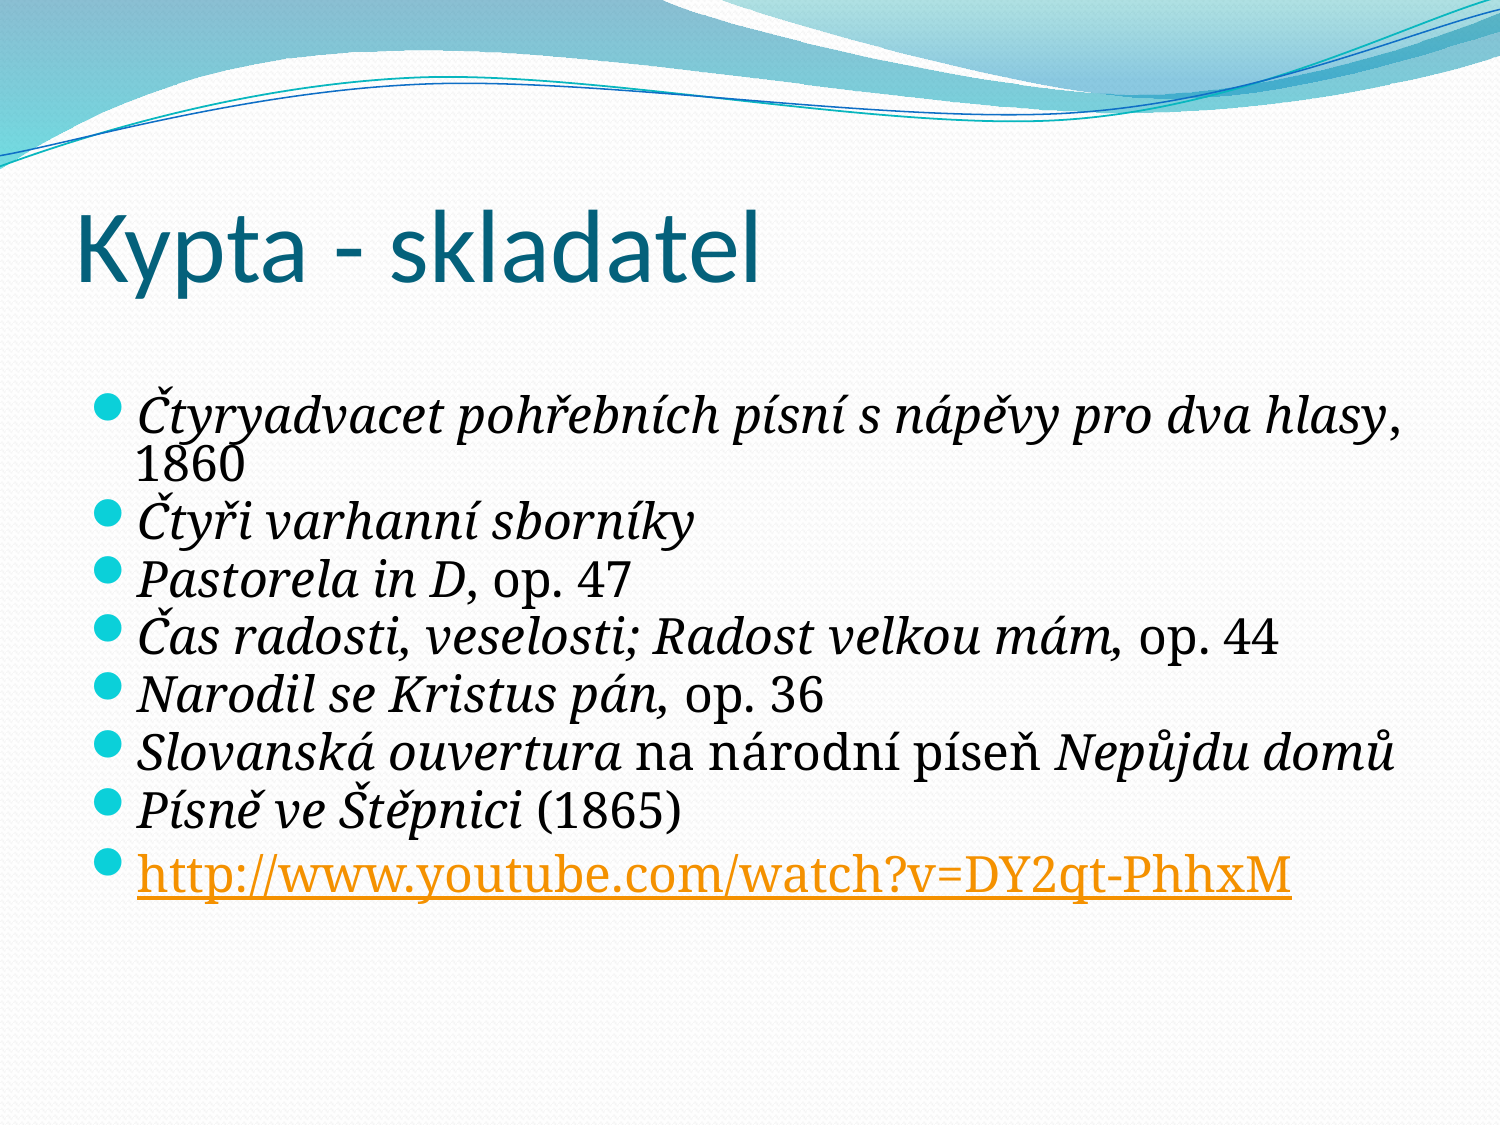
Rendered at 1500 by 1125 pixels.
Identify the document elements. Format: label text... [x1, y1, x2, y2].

list Čtyryadvacet pohřebních písní s nápěvy pro dva hlasy, 1860 Čtyři varhanní sborníky Pastorela in D, op. 47 Čas radosti, veselosti; Radost velkou mám, op. 44 Narodil se Kristus pán, op. 36 Slovanská ouvertura na národní píseň Nepůjdu domů Písně ve Štěpnici (1865) http://www.youtube.com/watch?v=DY2qt-PhhxM [74, 317, 1426, 1038]
title Kypta - skladatel [74, 115, 1426, 304]
